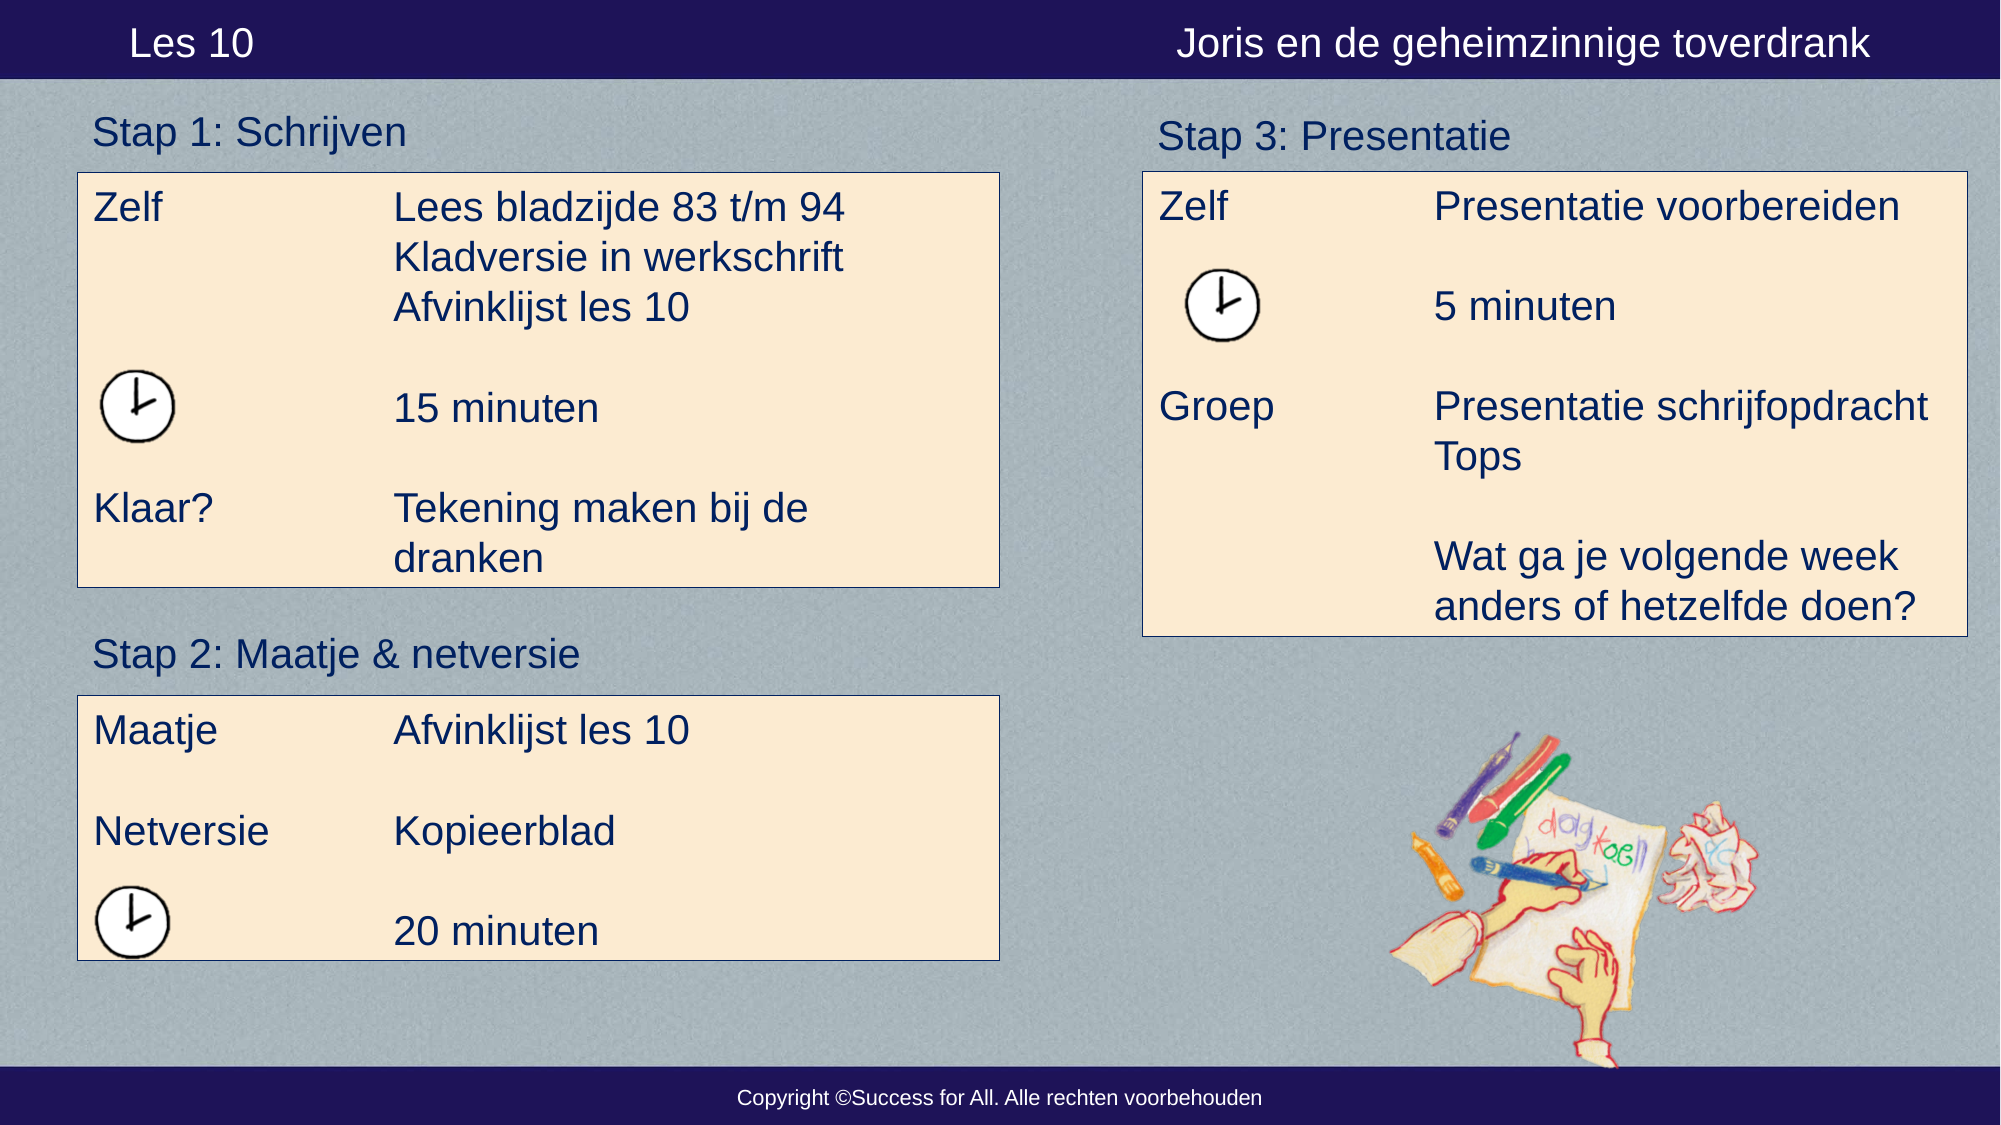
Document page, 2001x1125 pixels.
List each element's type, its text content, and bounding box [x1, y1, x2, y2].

text_box Joris en de geheimzinnige toverdrank [999, 8, 1886, 73]
picture [0, 0, 2001, 1125]
text_box Stap 3: Presentatie [1142, 101, 1610, 167]
text_box Stap 1: Schrijven [77, 97, 544, 162]
text_box Copyright ©Success for All. Alle rechten voorbehouden [0, 1076, 2000, 1125]
text_box Stap 2: Maatje & netversie [77, 619, 660, 684]
text_box Les 10 [114, 8, 354, 73]
text_box Zelf Lees bladzijde 83 t/m 94 Kladversie in werkschrift Afvinklijst les 10 15 minuten Klaar? Tekening maken bij de dranken [77, 172, 1000, 588]
text_box Zelf Presentatie voorbereiden 5 minuten Groep Presentatie schrijfopdracht Tops Wat ga je volgende week anders of hetzelfde doen? [1142, 171, 1968, 637]
text_box Maatje Afvinklijst les 10 Netversie Kopieerblad 20 minuten [77, 695, 1000, 961]
